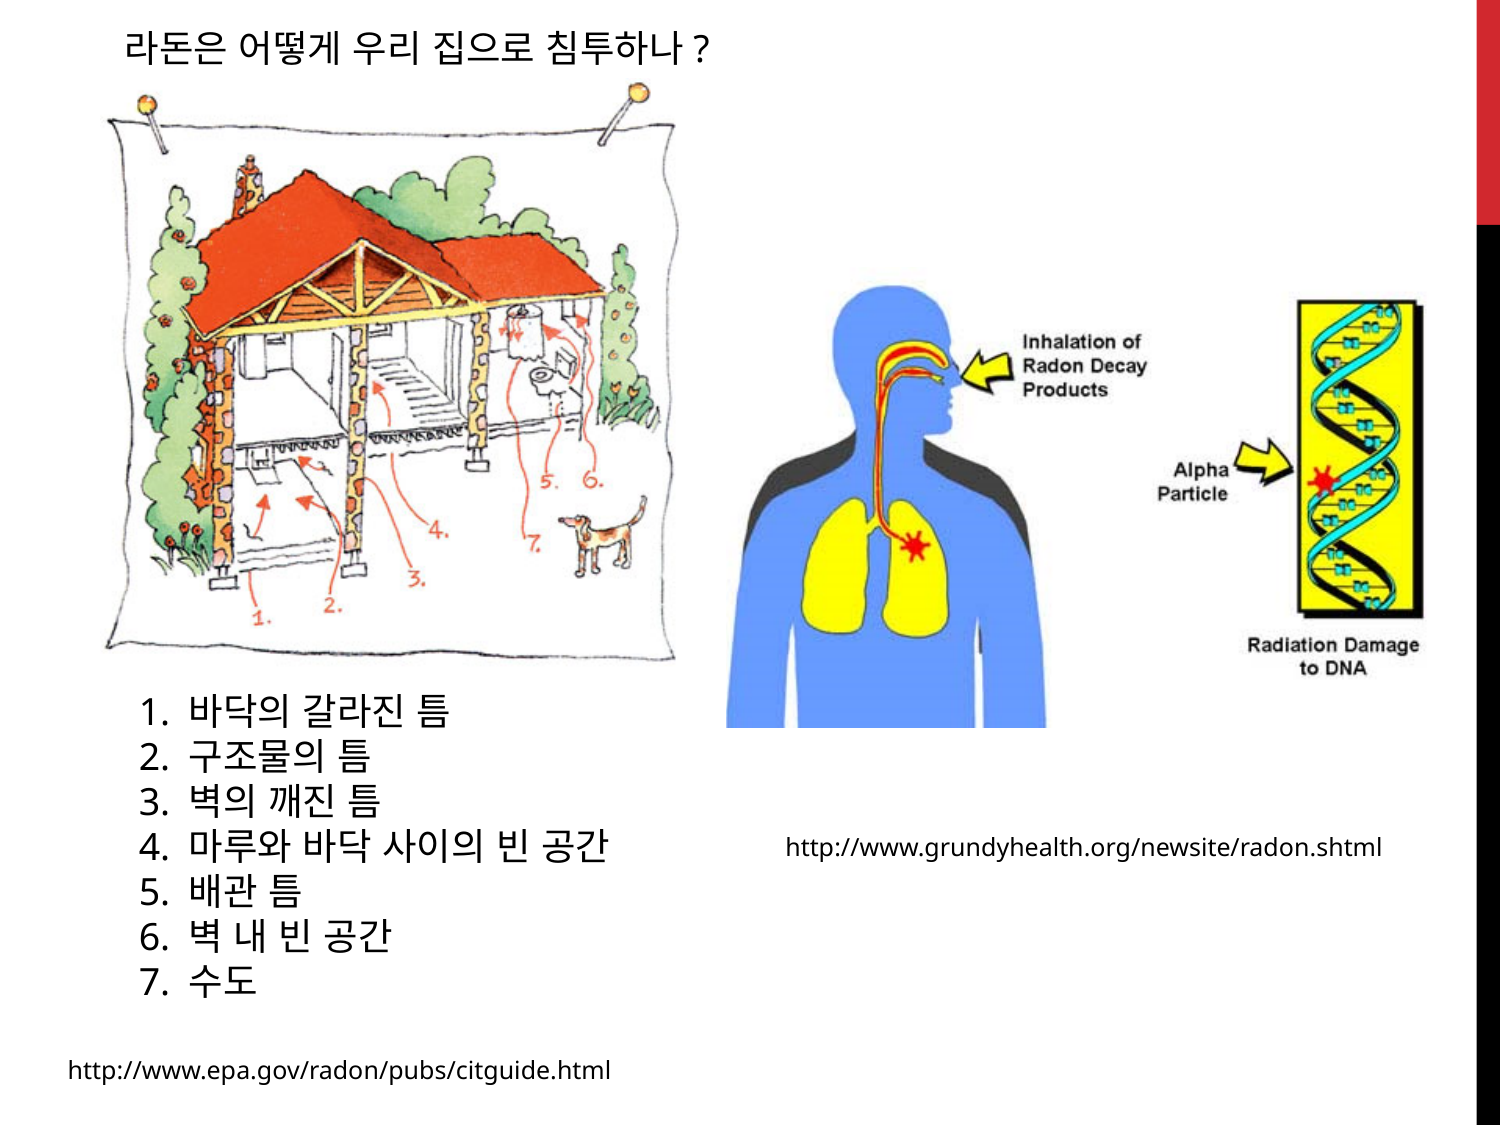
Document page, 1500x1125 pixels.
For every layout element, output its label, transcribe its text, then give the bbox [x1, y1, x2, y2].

text_box http://www.grundyhealth.org/newsite/radon.shtml [770, 824, 1400, 870]
text_box http://www.epa.gov/radon/pubs/citguide.html [53, 1046, 803, 1092]
text_box 라돈은 어떻게 우리 집으로 침투하나? [110, 17, 725, 78]
picture [725, 266, 1430, 729]
picture [99, 77, 683, 668]
text_box 1. 바닥의 갈라진 틈 2. 구조물의 틈 3. 벽의 깨진 틈 4. 마루와 바닥 사이의 빈 공간 5. 배관 틈 6. 벽 내 빈 공간 7. 수도 [123, 680, 874, 1011]
